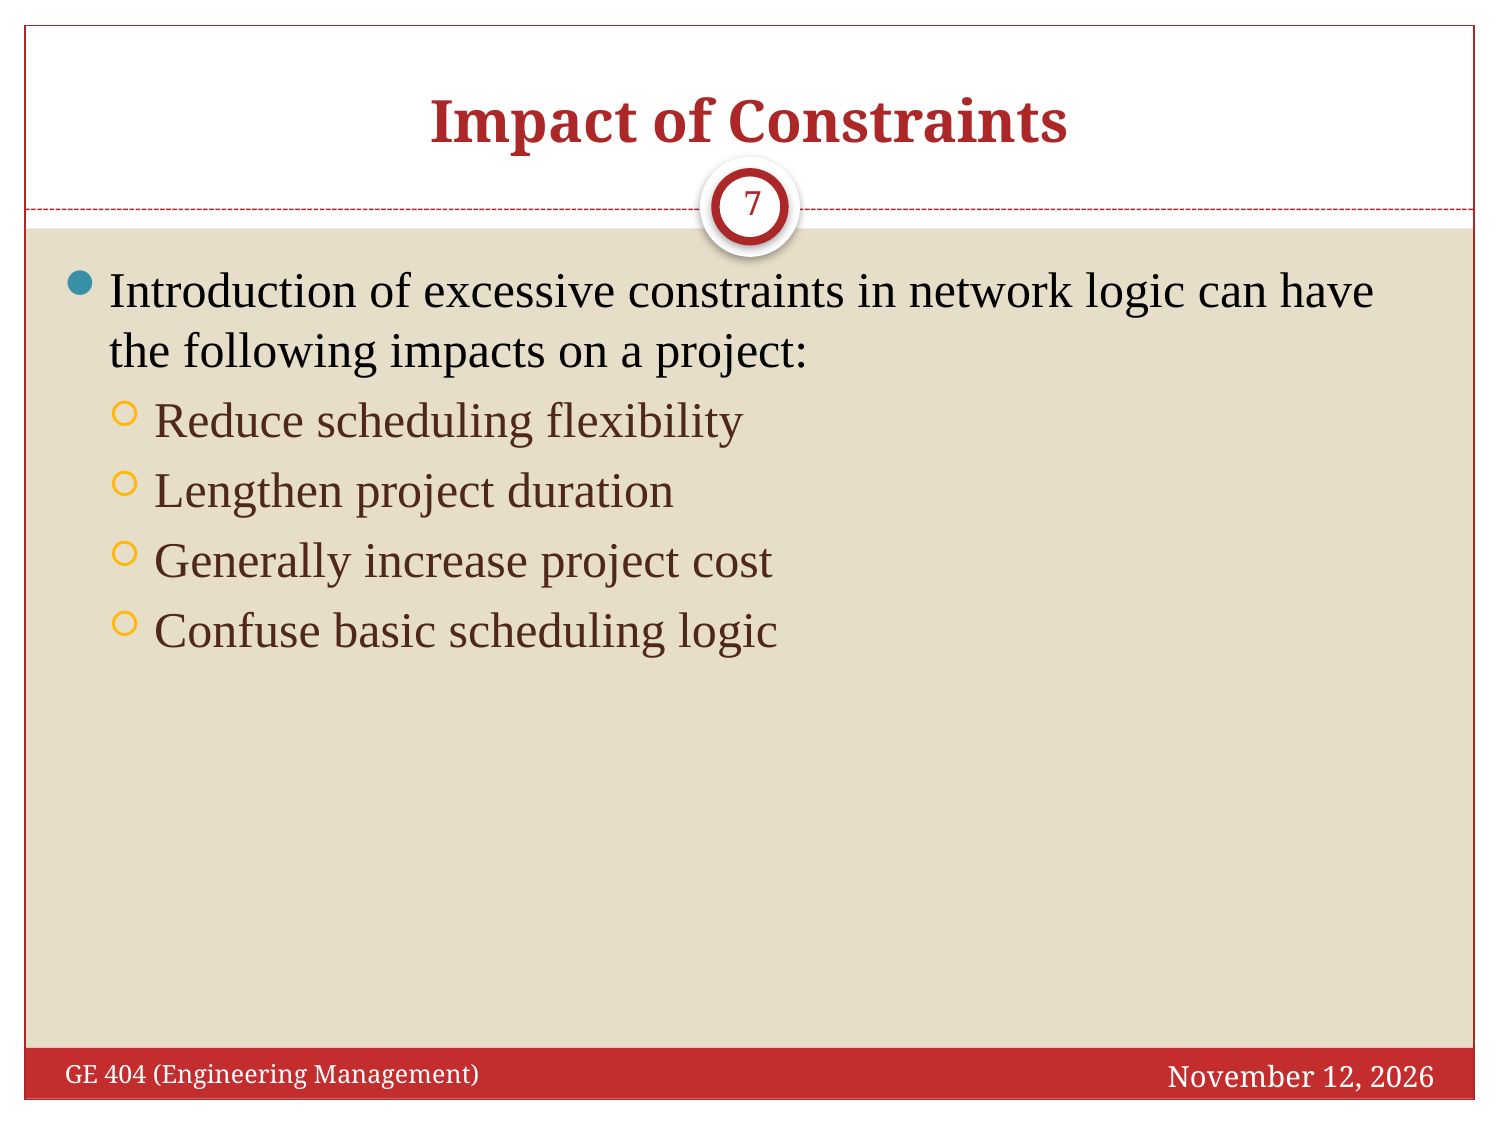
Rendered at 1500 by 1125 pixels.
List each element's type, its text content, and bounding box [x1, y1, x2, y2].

title Impact of Constraints [49, 37, 1450, 162]
footer GE 404 (Engineering Management) [50, 1051, 638, 1112]
slide_number 7 [715, 168, 791, 241]
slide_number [950, 1050, 1450, 1111]
list Introduction of excessive constraints in network logic can have the following impacts on a project: Reduce scheduling flexibility Lengthen project duration Generally increase project cost Confuse basic scheduling logic [49, 250, 1445, 1001]
